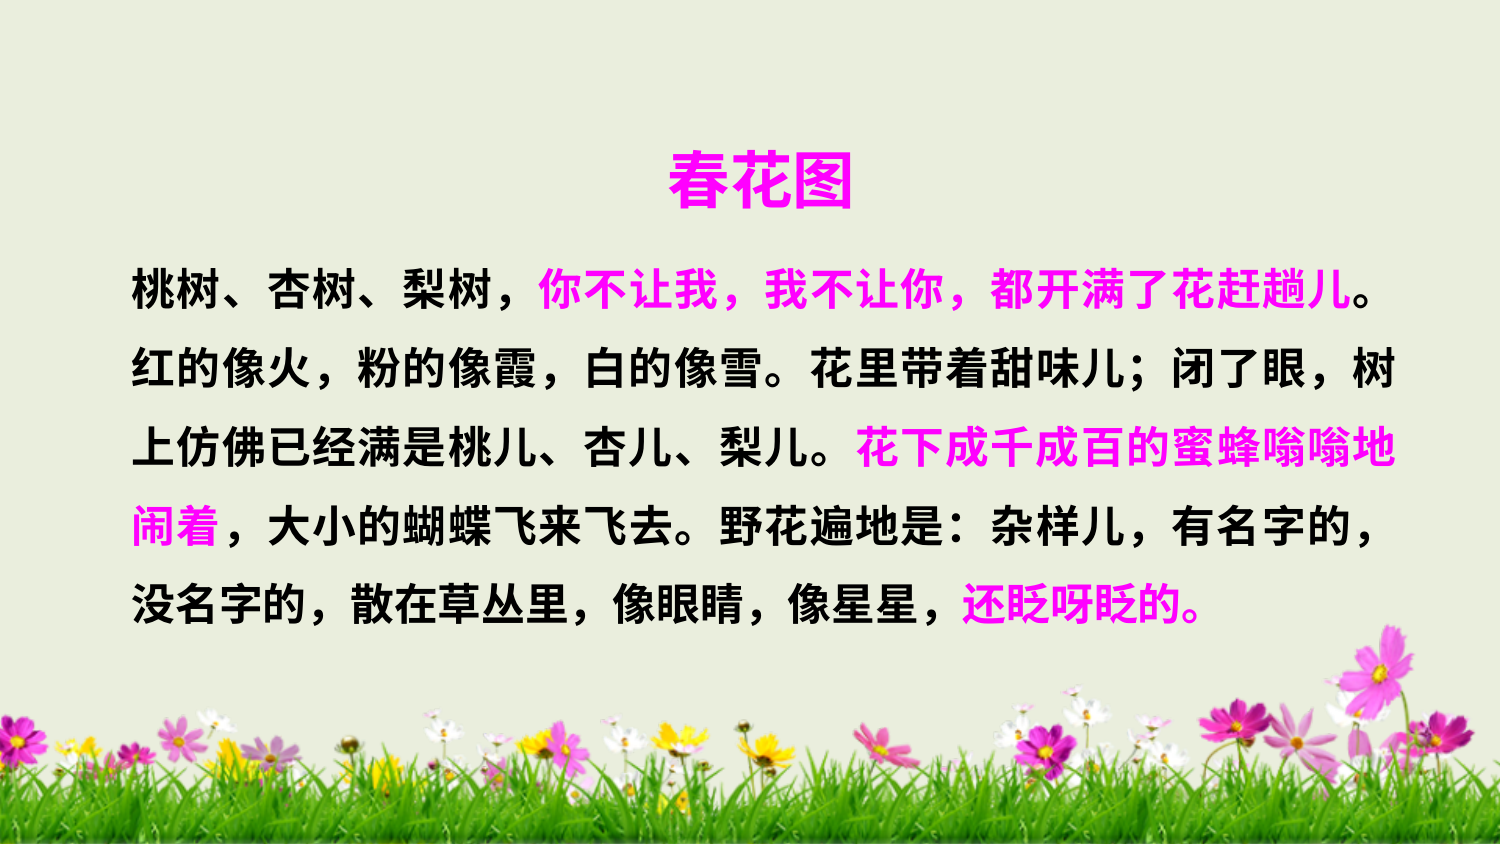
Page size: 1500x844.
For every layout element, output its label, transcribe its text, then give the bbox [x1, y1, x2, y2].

picture [0, 436, 1500, 844]
text_box 春花图 [653, 135, 870, 222]
text_box 桃树、杏树、梨树，你不让我，我不让你，都开满了花赶趟儿。红的像火，粉的像霞，白的像雪。花里带着甜味儿；闭了眼，树上仿佛已经满是桃儿、杏儿、梨儿。花下成千成百的蜜蜂嗡嗡地闹着，大小的蝴蝶飞来飞去。野花遍地是：杂样儿，有名字的，没名字的，散在草丛里，像眼睛，像星星，还眨呀眨的。 [120, 230, 1408, 436]
